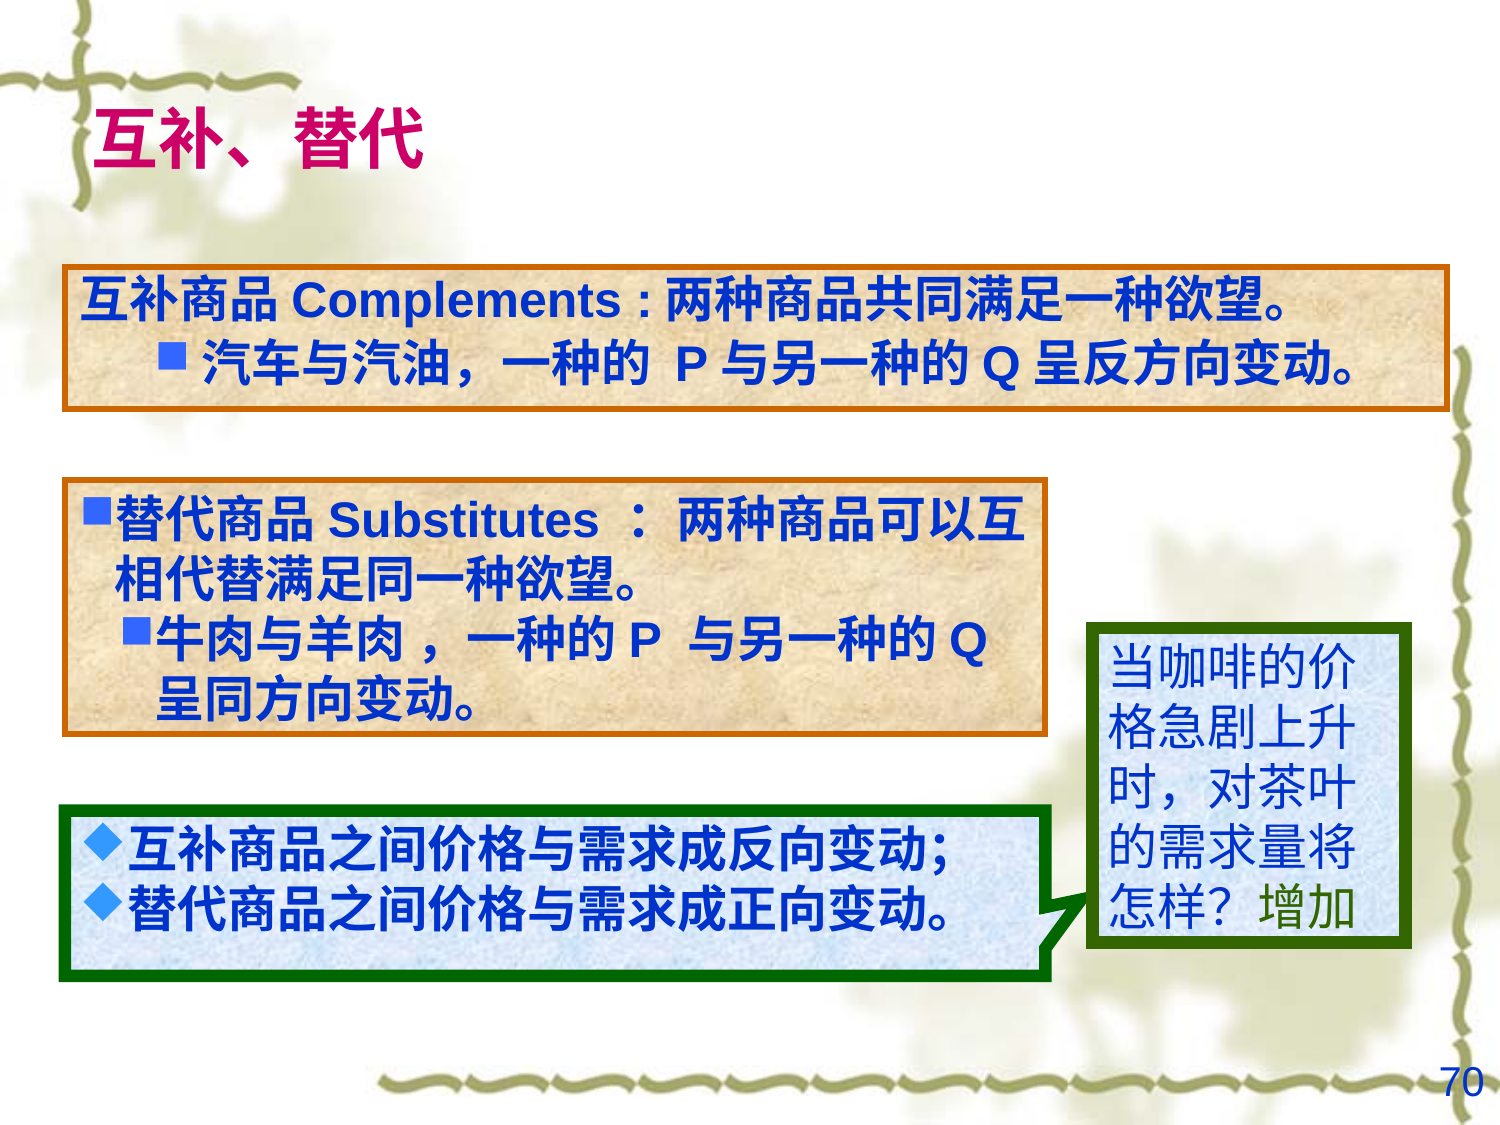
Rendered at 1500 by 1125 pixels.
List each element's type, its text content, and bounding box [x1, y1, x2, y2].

text_box 当咖啡的价格急剧上升时，对茶叶的需求量将怎样？增加 [1092, 627, 1406, 943]
title 互补、替代 [76, 90, 1447, 185]
text_box 互补商品Complements :两种商品共同满足一种欲望。 汽车与汽油，一种的 P与另一种的Q呈反方向变动。 [64, 267, 1447, 409]
text_box 替代商品Substitutes ：两种商品可以互相代替满足同一种欲望。 牛肉与羊肉 ，一种的P 与另一种的Q 呈同方向变动。 [64, 479, 1046, 735]
picture [0, 0, 1500, 1125]
text_box 互补商品之间价格与需求成反向变动； 替代商品之间价格与需求成正向变动。 [64, 810, 1082, 976]
slide_number 70 [1080, 1046, 1500, 1125]
